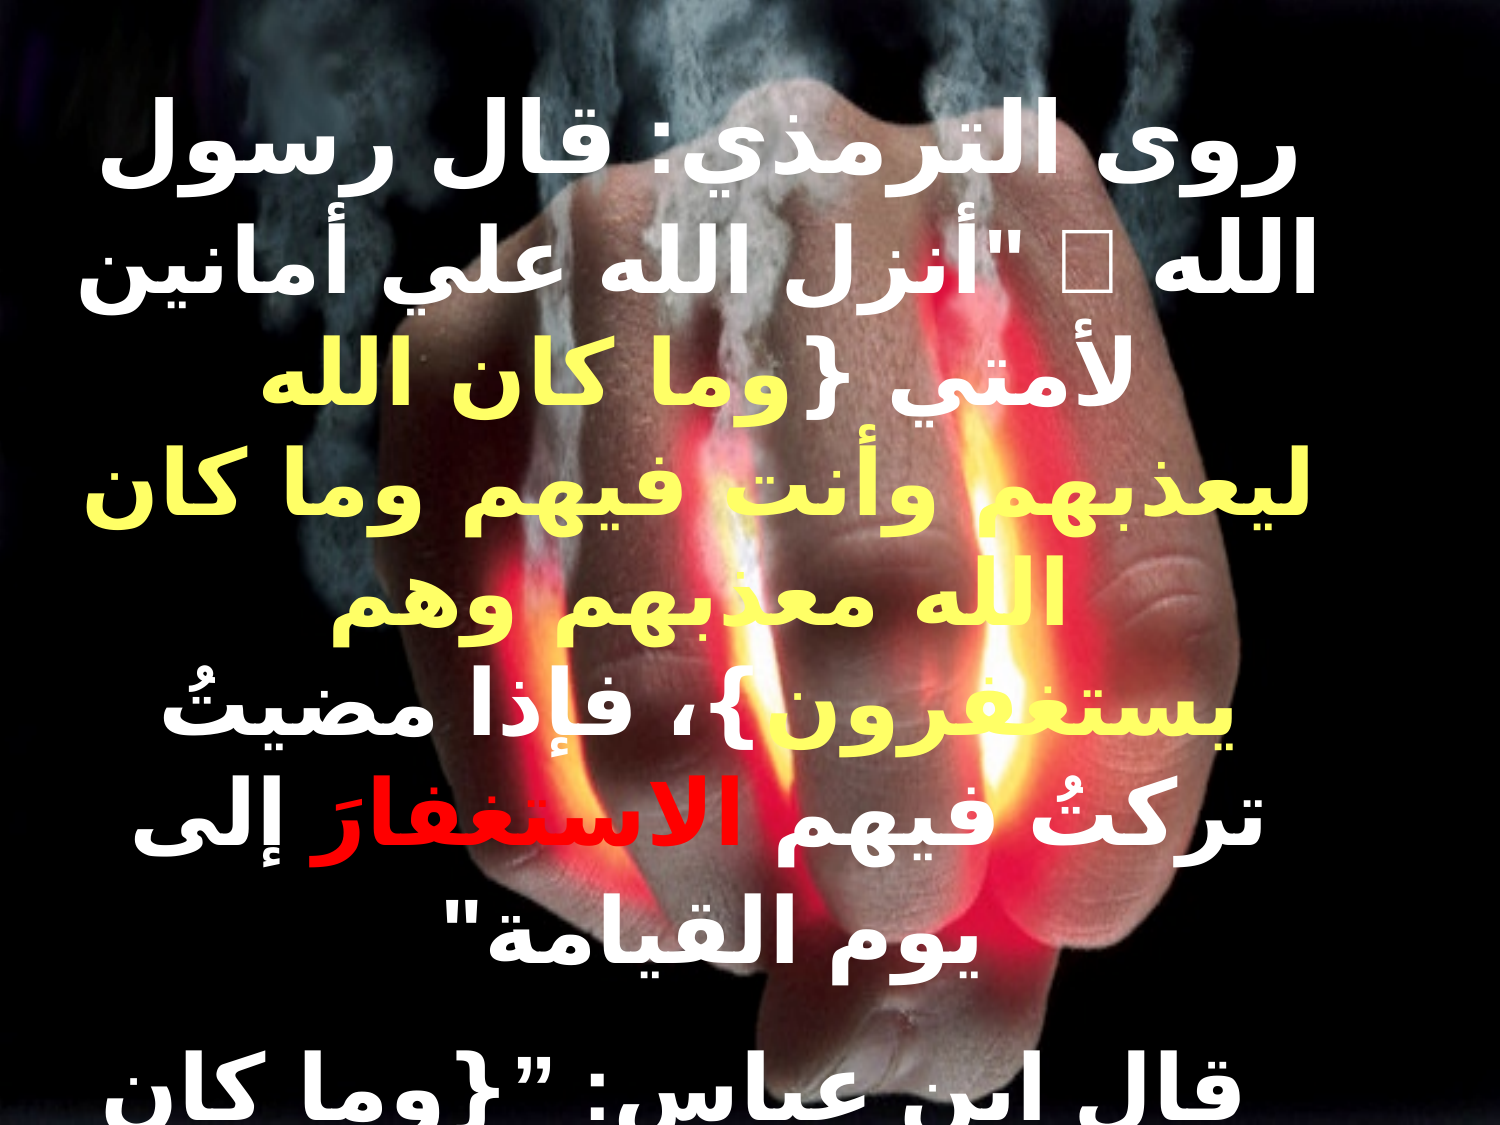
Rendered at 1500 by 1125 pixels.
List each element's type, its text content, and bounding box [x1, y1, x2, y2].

picture [0, 0, 1500, 1125]
text_box روى الترمذي: قال رسول الله  "أنزل الله علي أمانين لأمتي {وما كان الله ليعذبهم وأنت فيهم وما كان الله معذبهم وهم يستغفرون}، فإذا مضيتُ تركتُ فيهم الاستغفارَ إلى يوم القيامة" قال ابن عباس: ”{وما كان الله ليعذبهم وأنت فيهم}” يقول: ماكان ليعذب قومًا وأنبياؤهم بين أظهرهم حتى يخرجوا" [58, 66, 1341, 1125]
